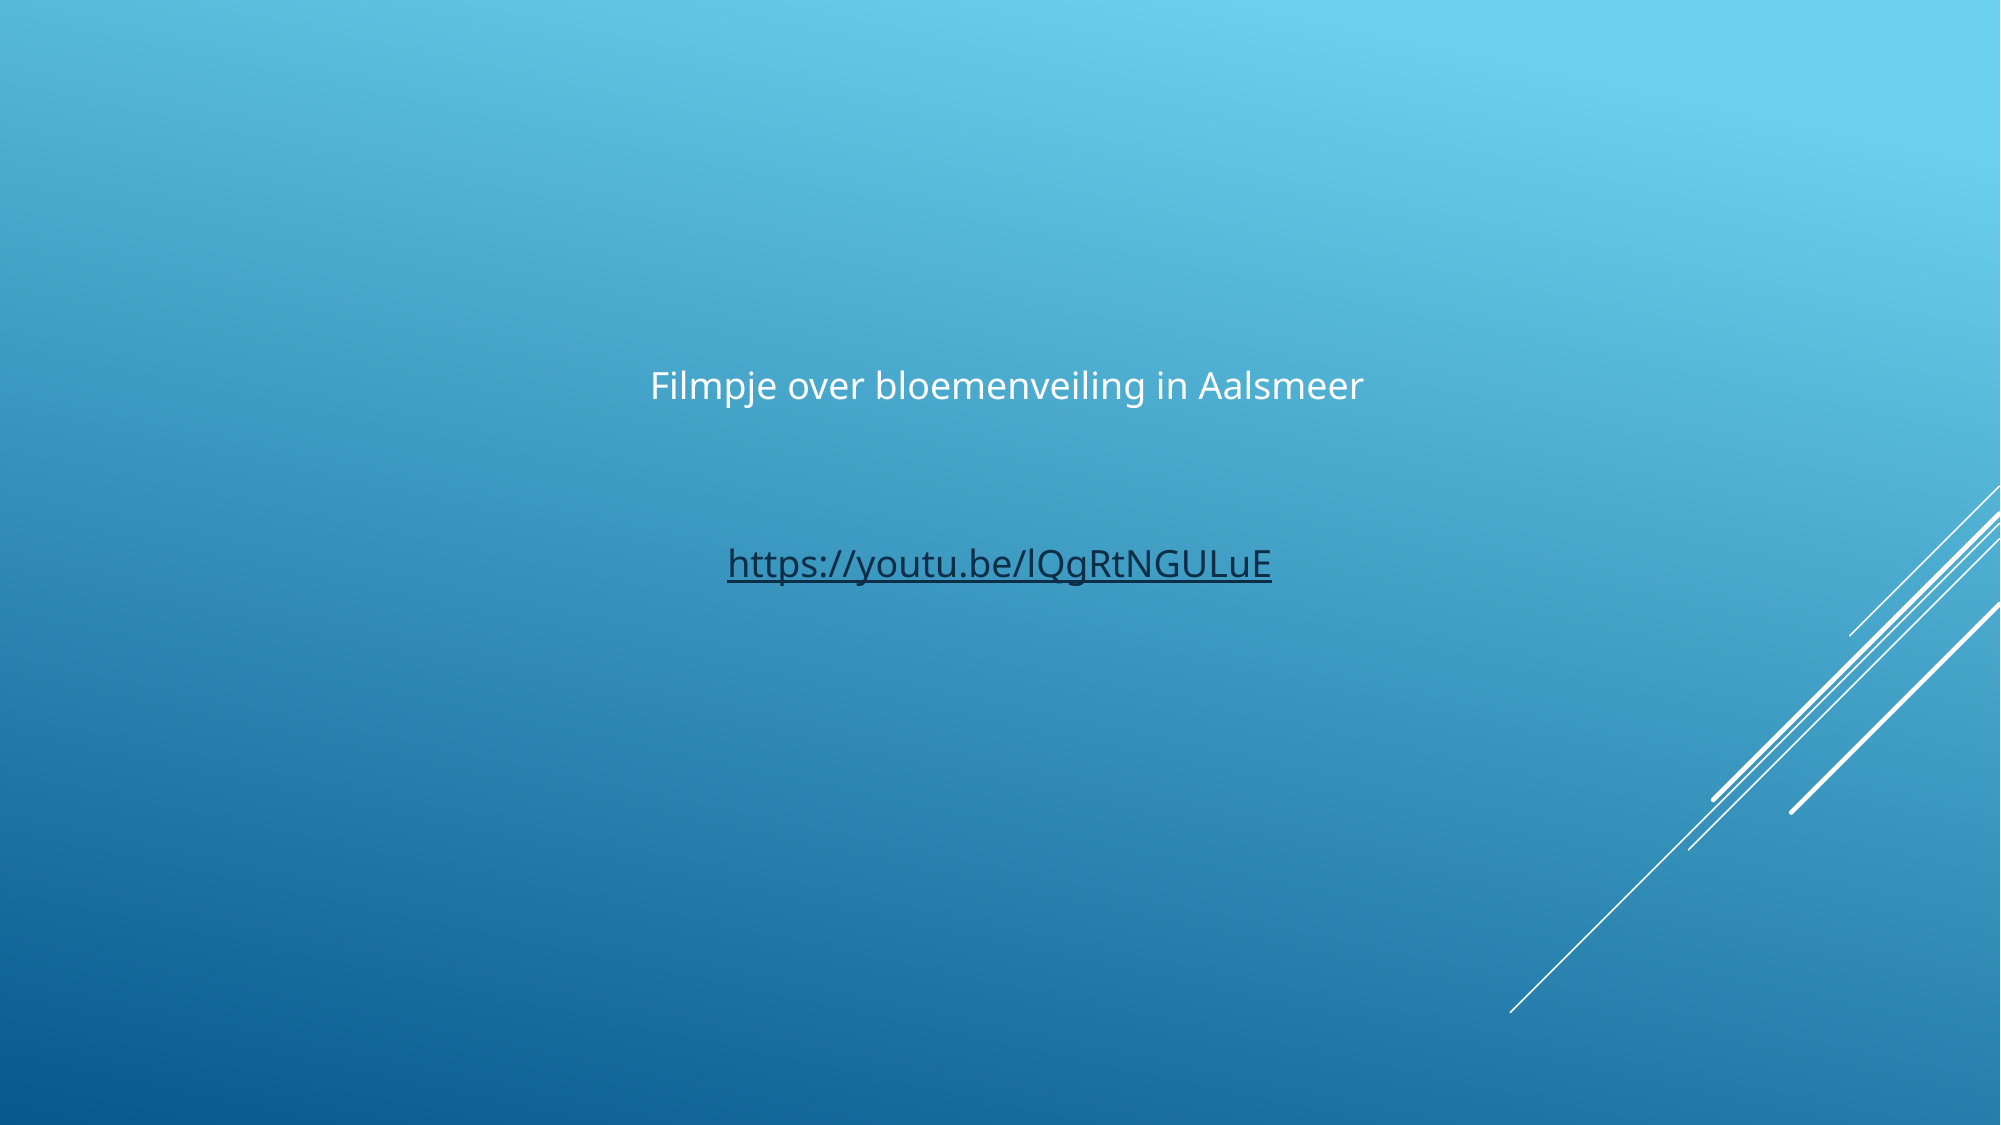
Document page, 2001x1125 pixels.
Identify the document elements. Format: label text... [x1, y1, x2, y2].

text_box https://youtu.be/lQgRtNGULuE [712, 532, 1288, 643]
text_box Filmpje over bloemenveiling in Aalsmeer [635, 354, 1555, 415]
